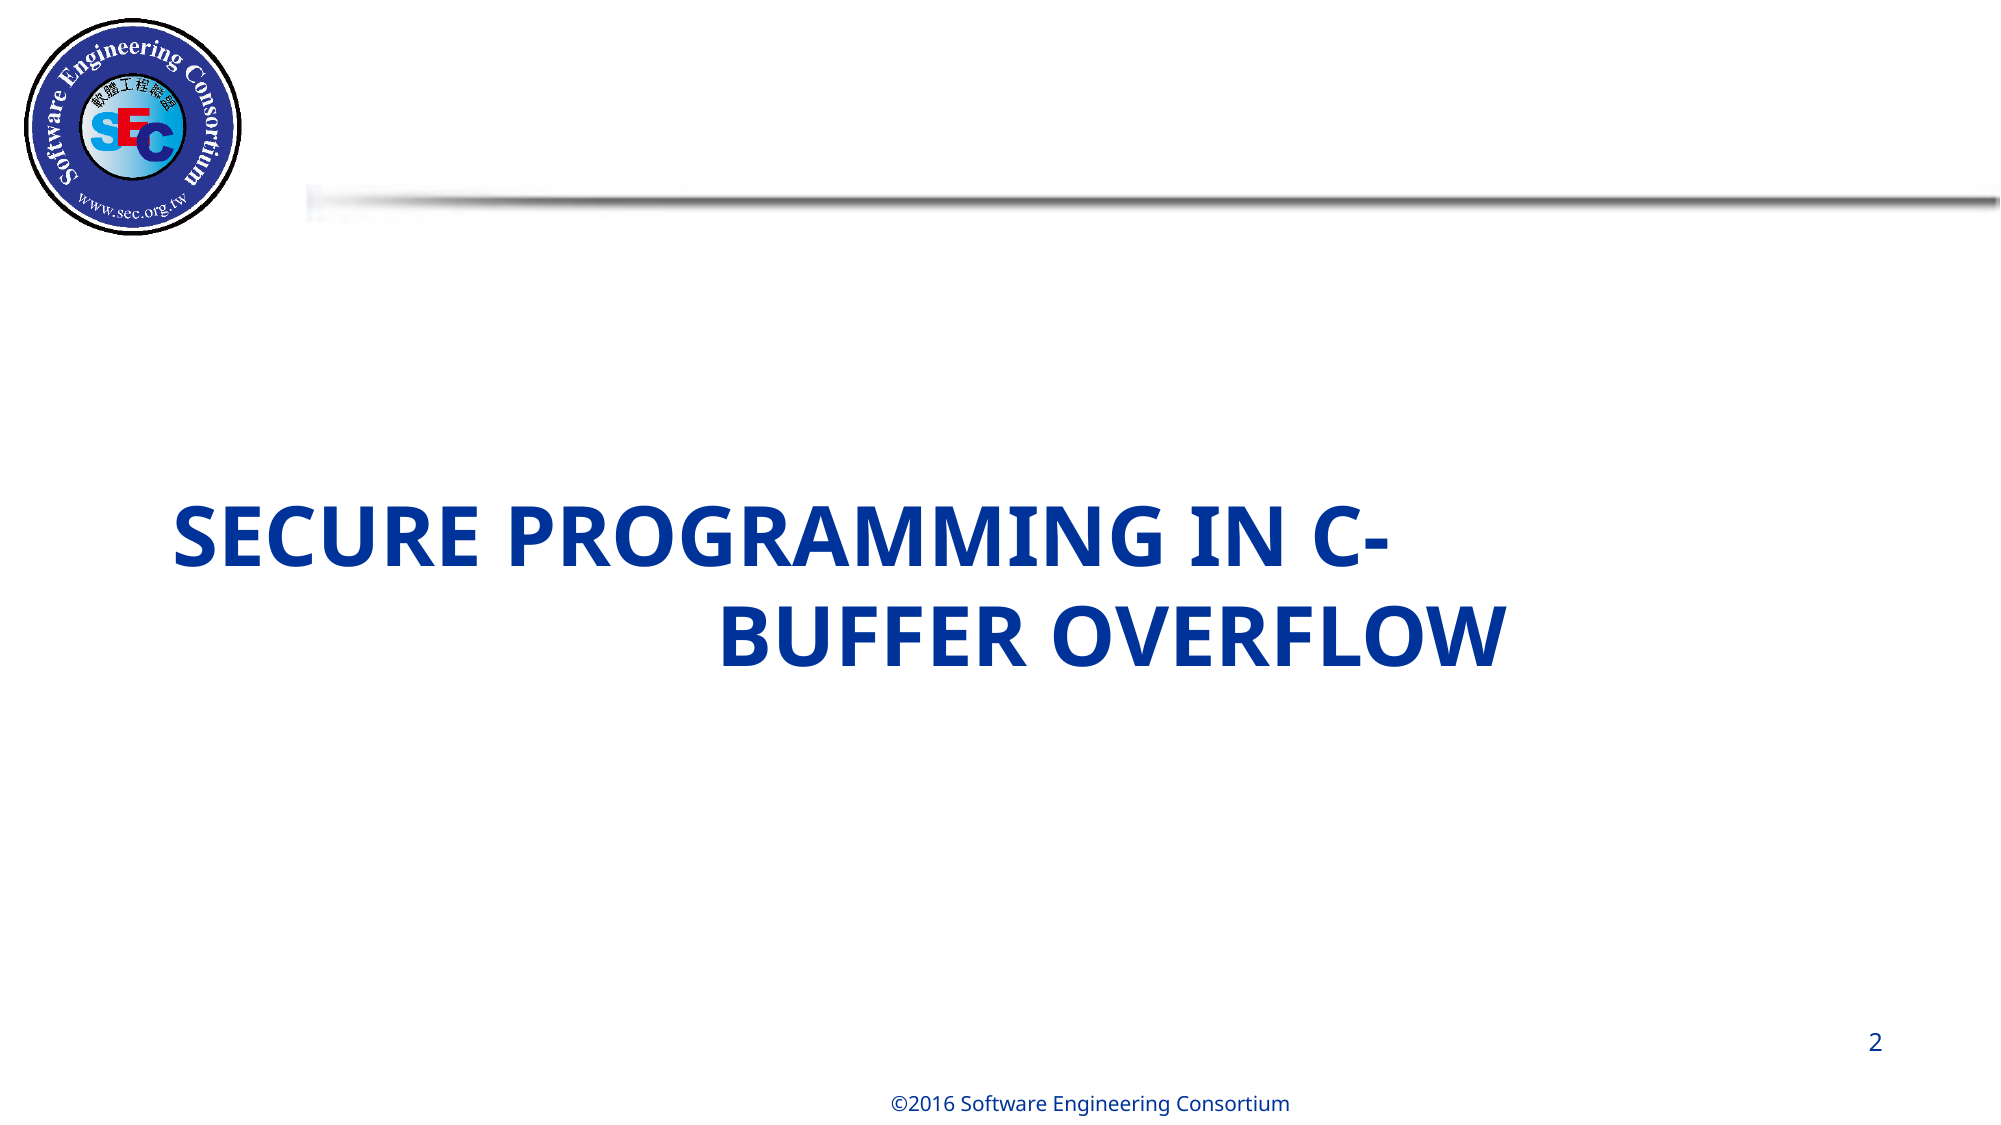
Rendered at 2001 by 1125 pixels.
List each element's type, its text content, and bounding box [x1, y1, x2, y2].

slide_number ‹#› [1481, 1019, 1898, 1094]
title SECURE PROGRAMMING IN C- BUFFER OVERFLOW [157, 475, 1858, 700]
picture [0, 0, 265, 259]
picture [306, 184, 2000, 223]
